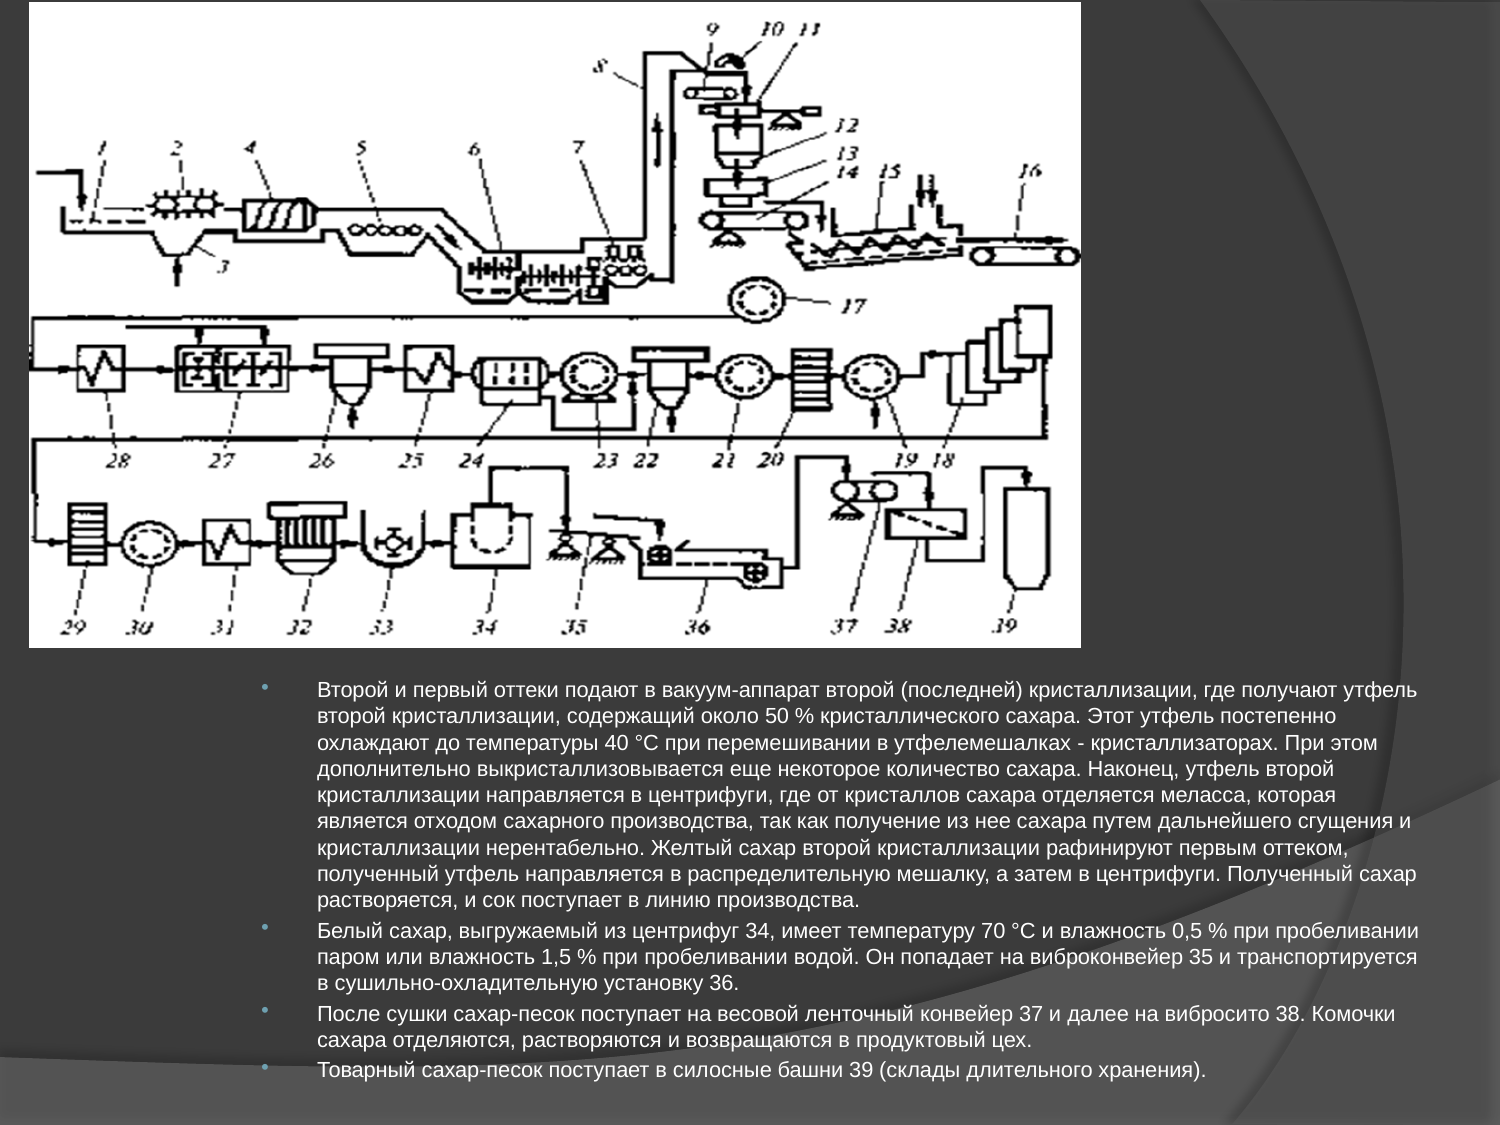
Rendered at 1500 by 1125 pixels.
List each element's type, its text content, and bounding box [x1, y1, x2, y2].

list Второй и первый оттеки подают в вакуум-аппарат второй (последней) кристаллизации, где получают утфель второй кристаллизации, содержащий около 50 % кристаллического сахара. Этот утфель постепенно охлаждают до температуры 40 °С при перемешивании в утфелемешалках - кристаллизаторах. При этом дополнительно выкристаллизовывается еще некоторое количество сахара. Наконец, утфель второй кристаллизации направляется в центрифуги, где от кристаллов сахара отделяется меласса, которая является отходом сахарного производства, так как получение из нее сахара путем дальнейшего сгущения и кристаллизации нерентабельно. Желтый сахар второй кристаллизации рафинируют первым оттеком, полученный утфель направляется в распределительную мешалку, а затем в центрифуги. Полученный сахар растворяется, и сок поступает в линию производства. Белый сахар, выгружаемый из центрифуг 34, имеет температуру 70 °С и влажность 0,5 % при пробеливании паром или влажность 1,5 % при пробеливании водой. Он попадает на виброконвейер 35 и транспортируется в сушильно-охладительную установку 36. После сушки сахар-песок поступает на весовой ленточный конвейер 37 и далее на вибросито 38. Комочки сахара отделяются, растворяются и возвращаются в продуктовый цех. Товарный сахар-песок поступает в силосные башни 39 (склады длительного хранения). [242, 668, 1442, 1123]
picture [29, 2, 1081, 648]
